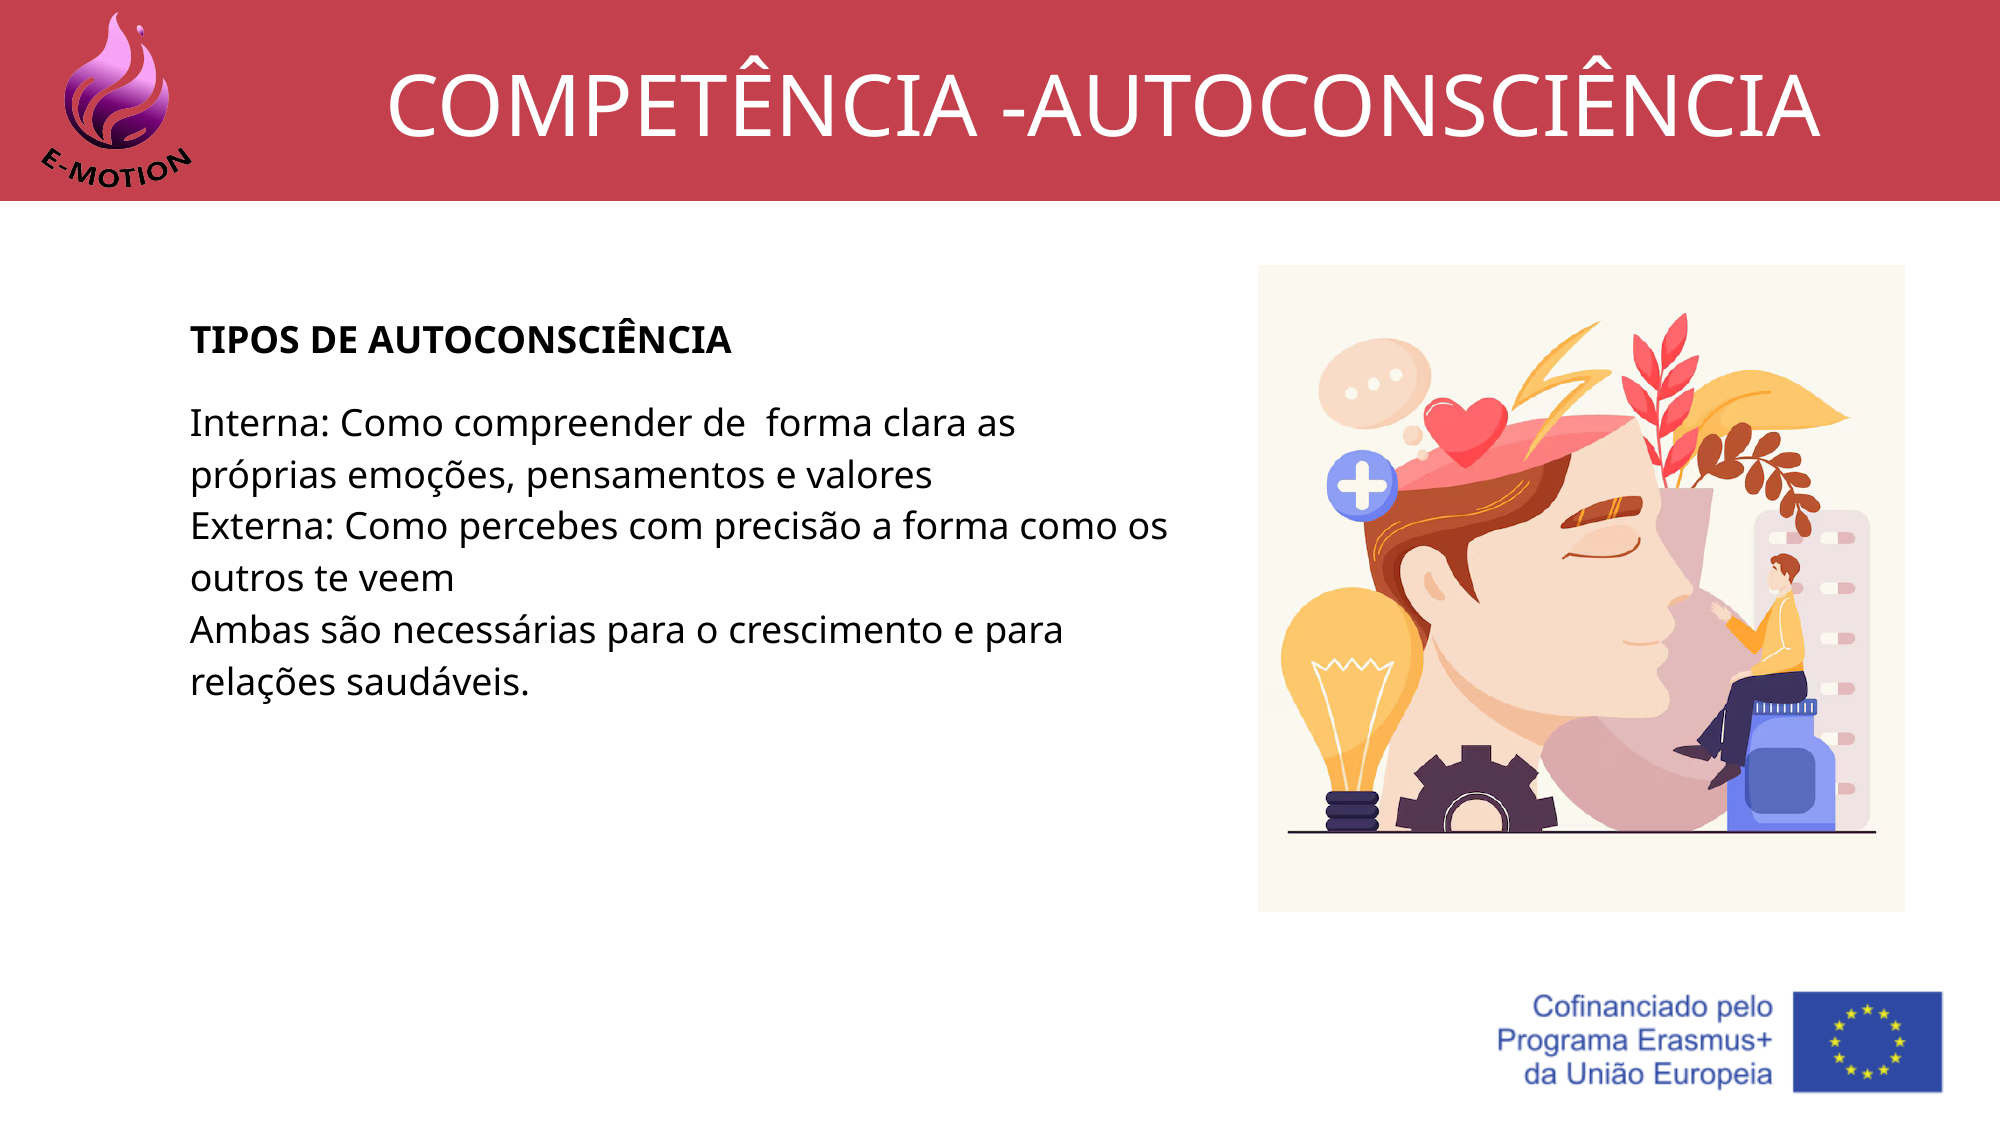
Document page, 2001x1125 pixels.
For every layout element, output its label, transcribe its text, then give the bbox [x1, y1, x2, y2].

picture [1257, 265, 1905, 912]
picture [0, 0, 253, 247]
text_box COMPETÊNCIA -AUTOCONSCIÊNCIA [257, 47, 1838, 170]
text_box TIPOS DE AUTOCONSCIÊNCIA Interna: Como compreender de forma clara as próprias emoções, pensamentos e valores Externa: Como percebes com precisão a forma como os outros te veem Ambas são necessárias para o crescimento e para relações saudáveis. [174, 301, 1188, 787]
picture [1396, 955, 2000, 1125]
